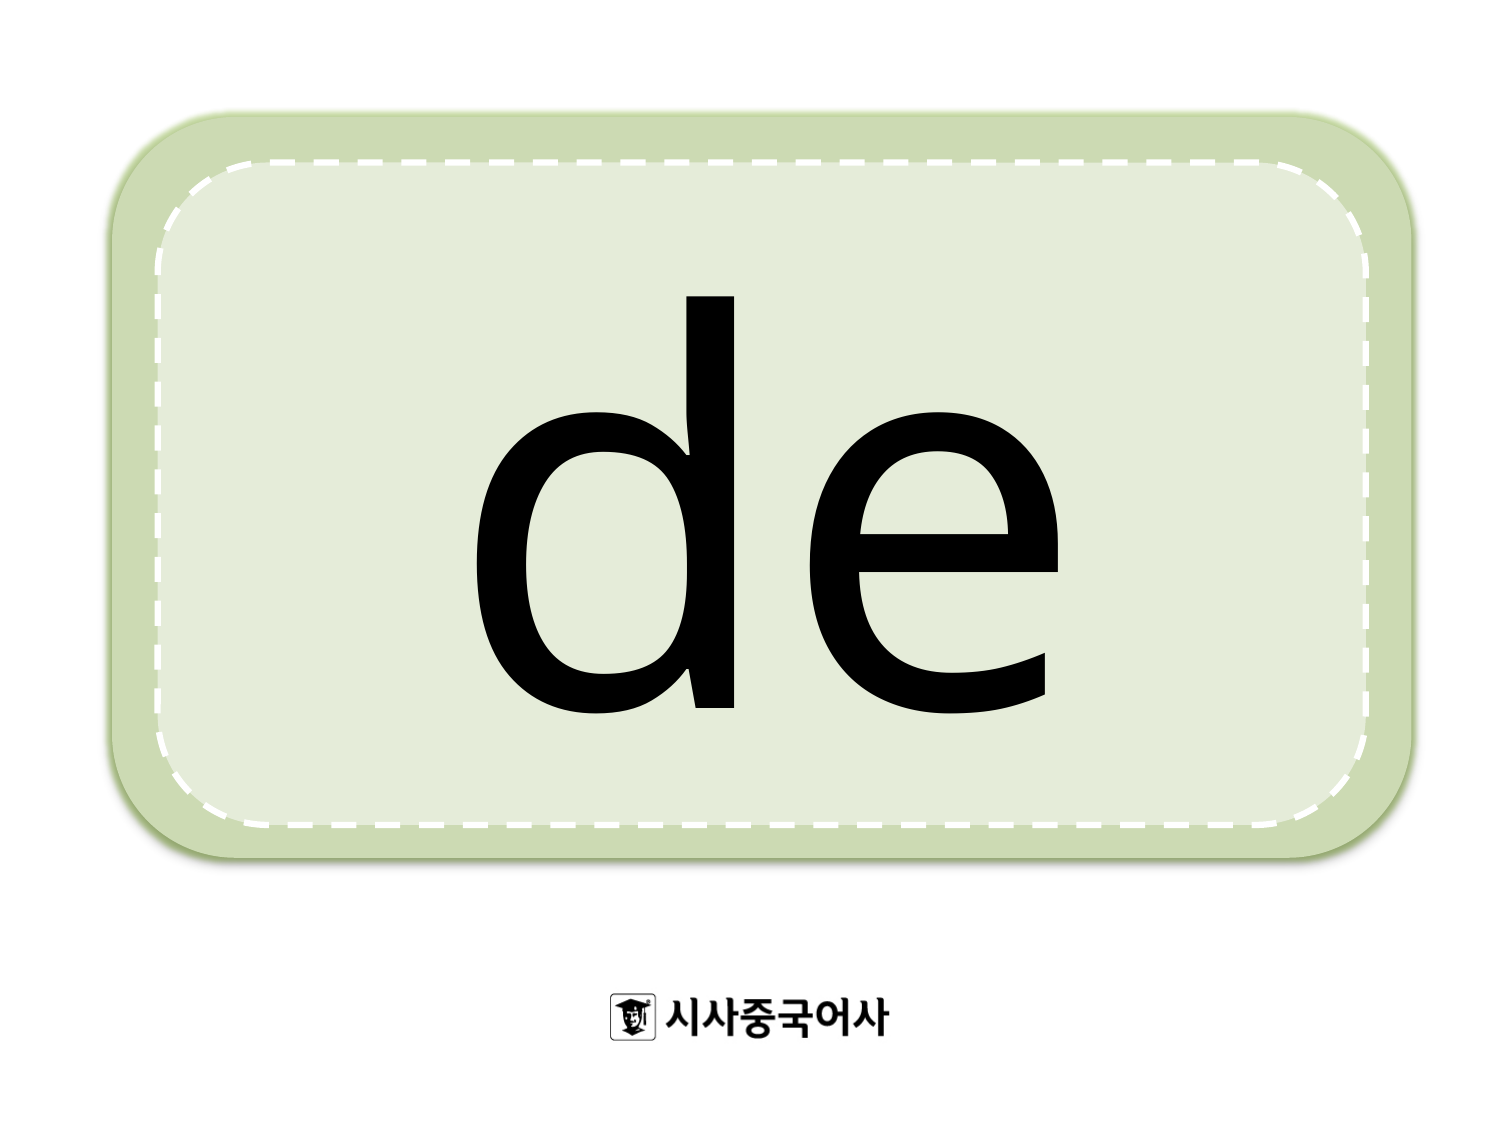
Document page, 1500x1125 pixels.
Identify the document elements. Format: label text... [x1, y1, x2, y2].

text_box de [162, 160, 1371, 824]
picture [602, 987, 898, 1047]
